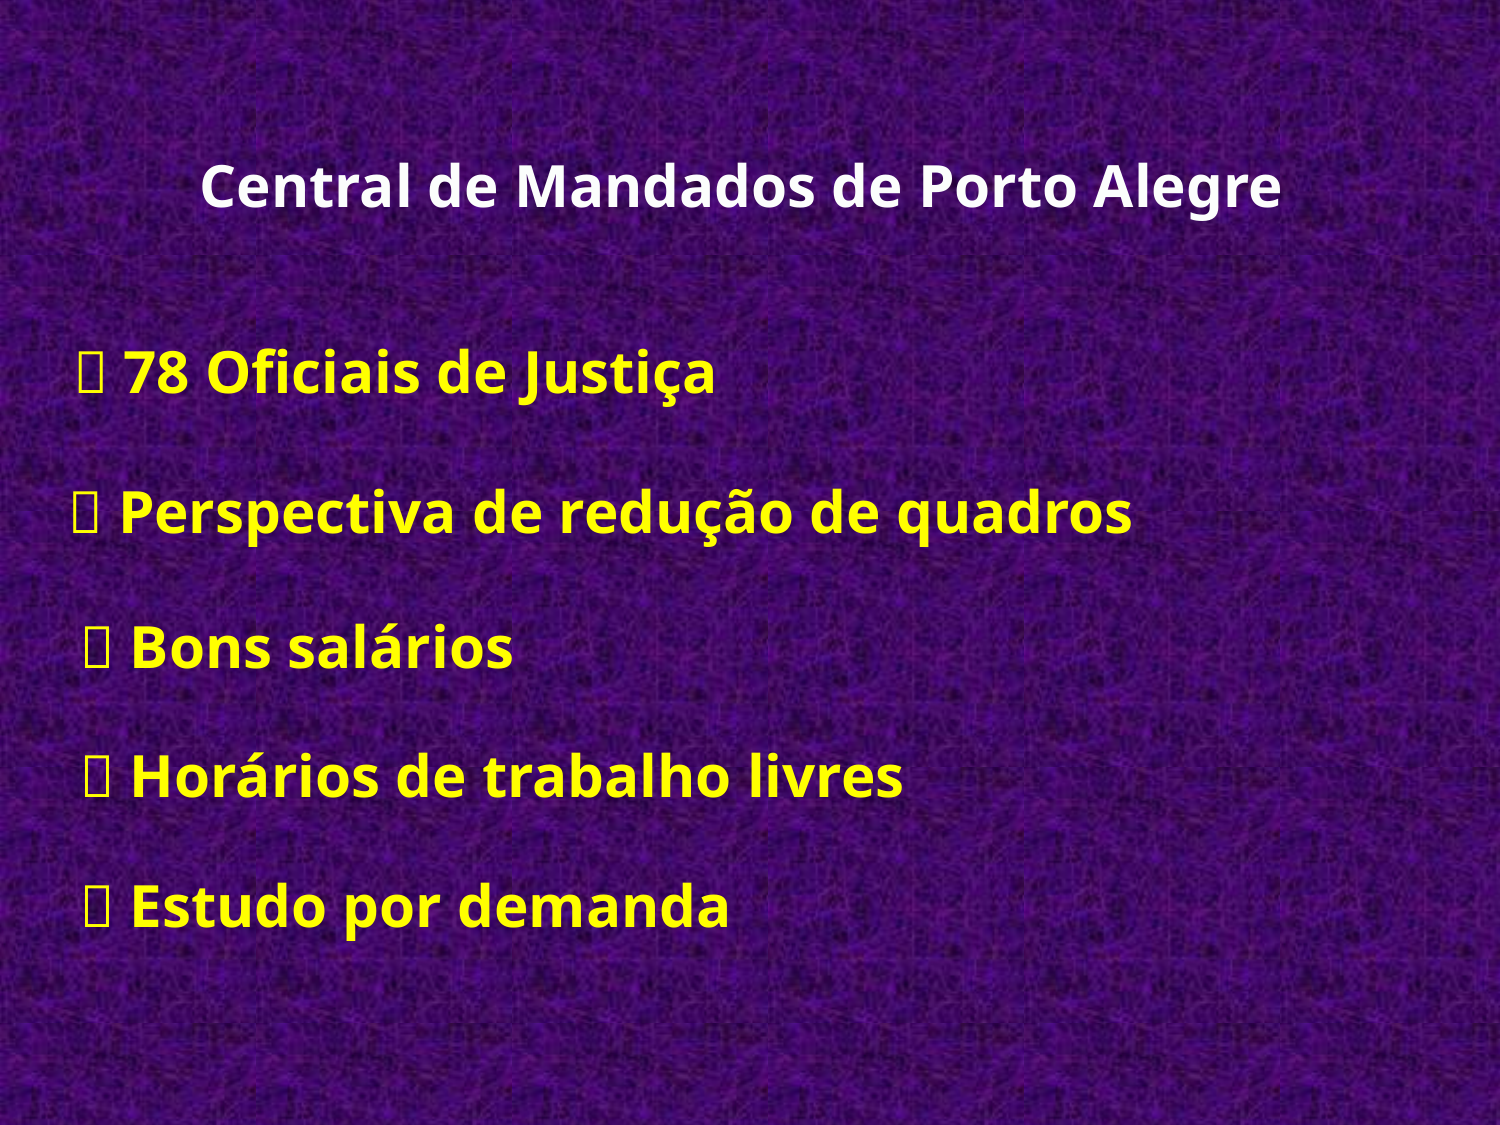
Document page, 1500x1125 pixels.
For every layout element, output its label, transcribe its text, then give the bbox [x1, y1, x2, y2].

picture [0, 0, 1500, 1125]
text_box  Perspectiva de redução de quadros [53, 468, 1472, 553]
text_box  Bons salários [64, 574, 1167, 687]
text_box Central de Mandados de Porto Alegre [41, 113, 1442, 227]
text_box  Estudo por demanda [64, 834, 1167, 947]
text_box  78 Oficiais de Justiça [58, 328, 1278, 413]
text_box  Horários de trabalho livres [64, 704, 1167, 817]
